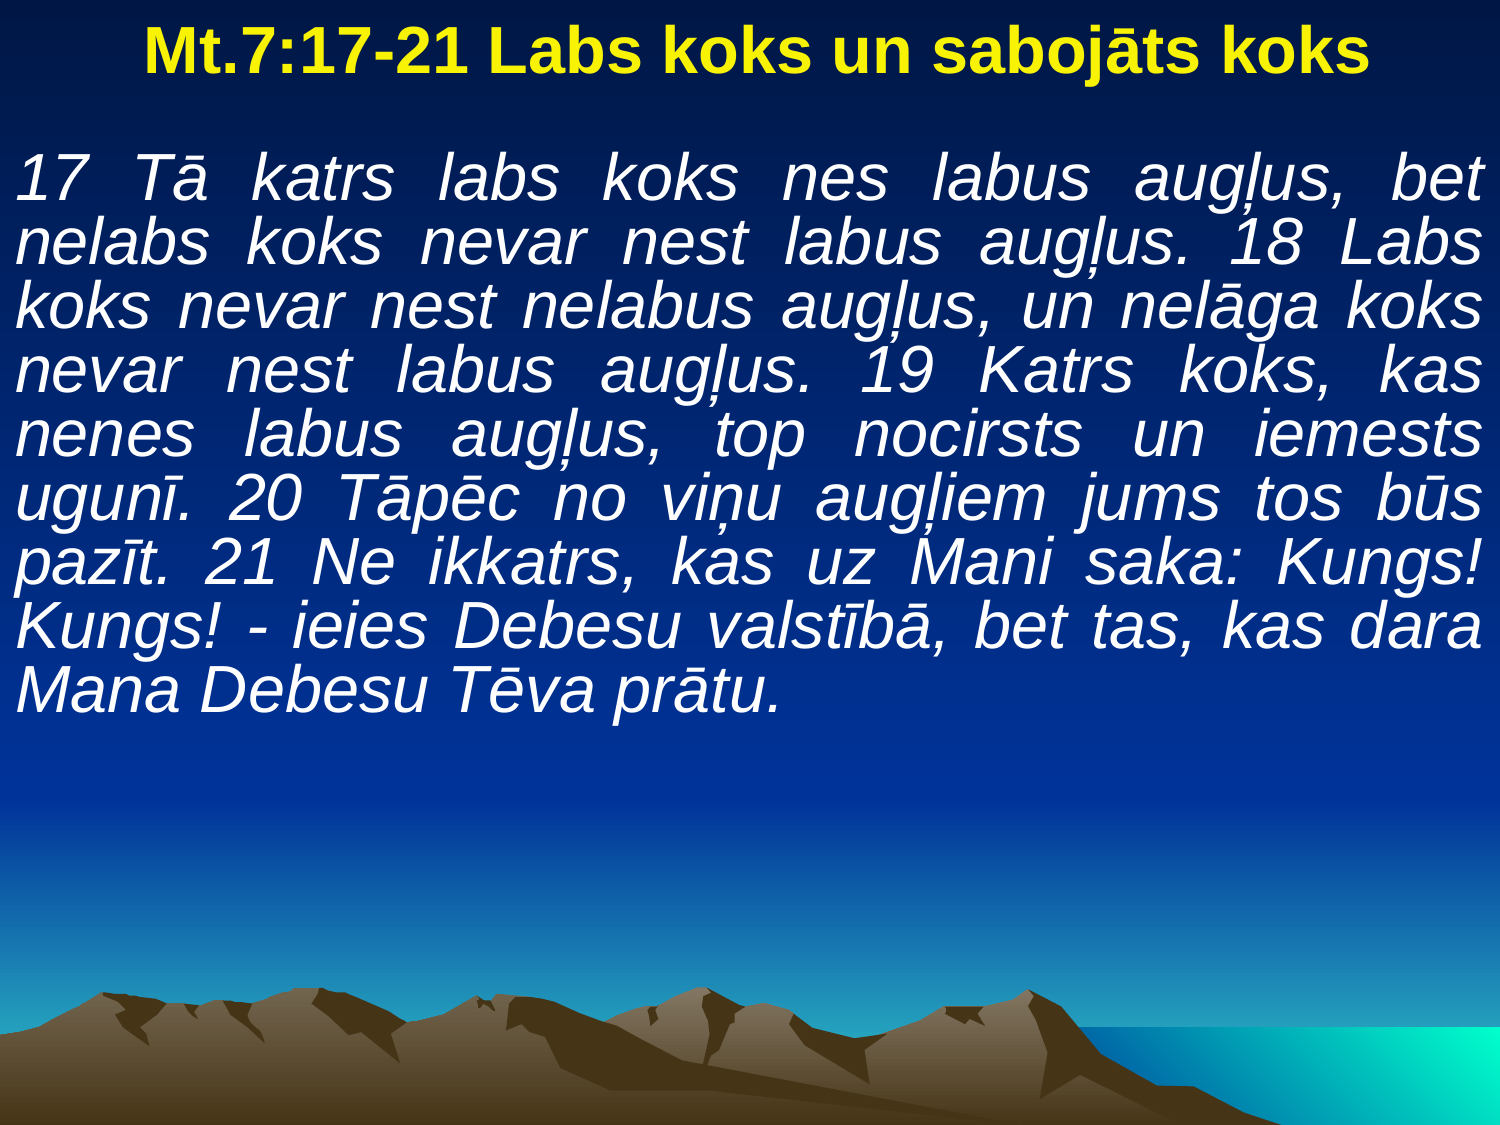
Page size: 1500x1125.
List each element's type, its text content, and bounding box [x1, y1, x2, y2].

list 17 Tā katrs labs koks nes labus augļus, bet nelabs koks nevar nest labus augļus. 18 Labs koks nevar nest nelabus augļus, un nelāga koks nevar nest labus augļus. 19 Katrs koks, kas nenes labus augļus, top nocirsts un iemests ugunī. 20 Tāpēc no viņu augļiem jums tos būs pazīt. 21 Ne ikkatrs, kas uz Mani saka: Kungs! Kungs! - ieies Debesu valstībā, bet tas, kas dara Mana Debesu Tēva prātu. [0, 141, 1500, 341]
text_box Mt.7:17-21 Labs koks un sabojāts koks [129, 0, 1388, 95]
